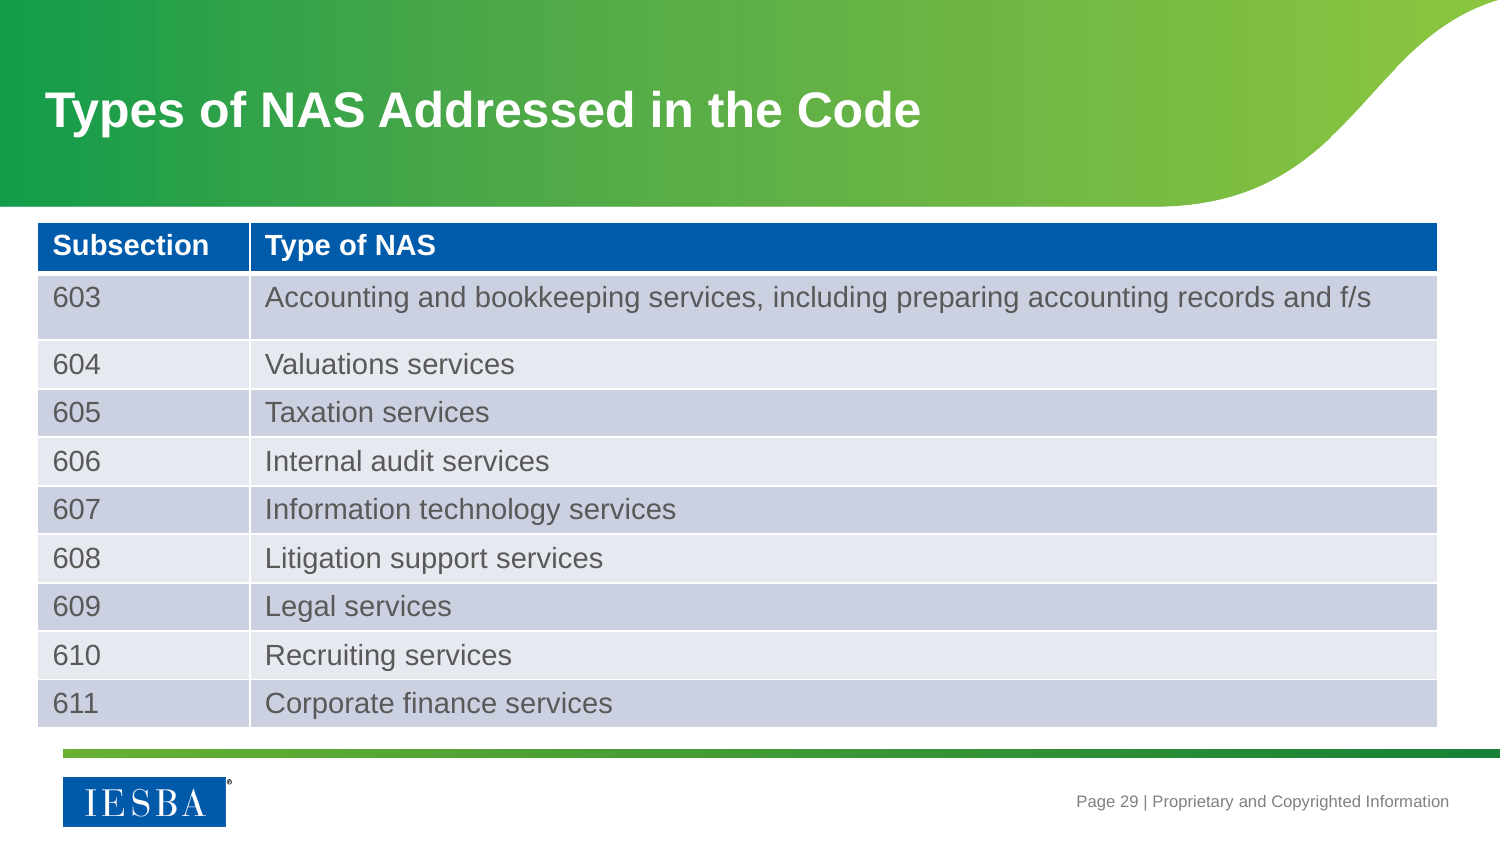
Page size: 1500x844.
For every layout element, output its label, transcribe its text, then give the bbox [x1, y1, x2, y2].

table_header Type of NAS [251, 223, 1437, 271]
table_cell Taxation services [251, 390, 1437, 436]
picture [63, 777, 232, 827]
table_cell 609 [38, 584, 249, 630]
table_cell 604 [38, 341, 249, 388]
table_cell Internal audit services [251, 438, 1437, 485]
table_header Subsection [38, 223, 249, 271]
table_cell Corporate finance services [251, 680, 1437, 727]
table_cell Litigation support services [251, 535, 1437, 582]
table_cell 603 [38, 276, 249, 339]
table_cell 606 [38, 438, 249, 485]
table_cell 607 [38, 487, 249, 533]
table_cell 608 [38, 535, 249, 582]
table_cell Valuations services [251, 341, 1437, 388]
table_cell Recruiting services [251, 632, 1437, 679]
table_cell Accounting and bookkeeping services, including preparing accounting records and f/s [251, 276, 1437, 339]
table_cell 611 [38, 680, 249, 727]
table_cell Legal services [251, 584, 1437, 630]
table_cell Information technology services [251, 487, 1437, 533]
table_cell 610 [38, 632, 249, 679]
title Types of NAS Addressed in the Code [44, 46, 1320, 168]
table_cell 605 [38, 390, 249, 436]
picture [0, 0, 1500, 207]
